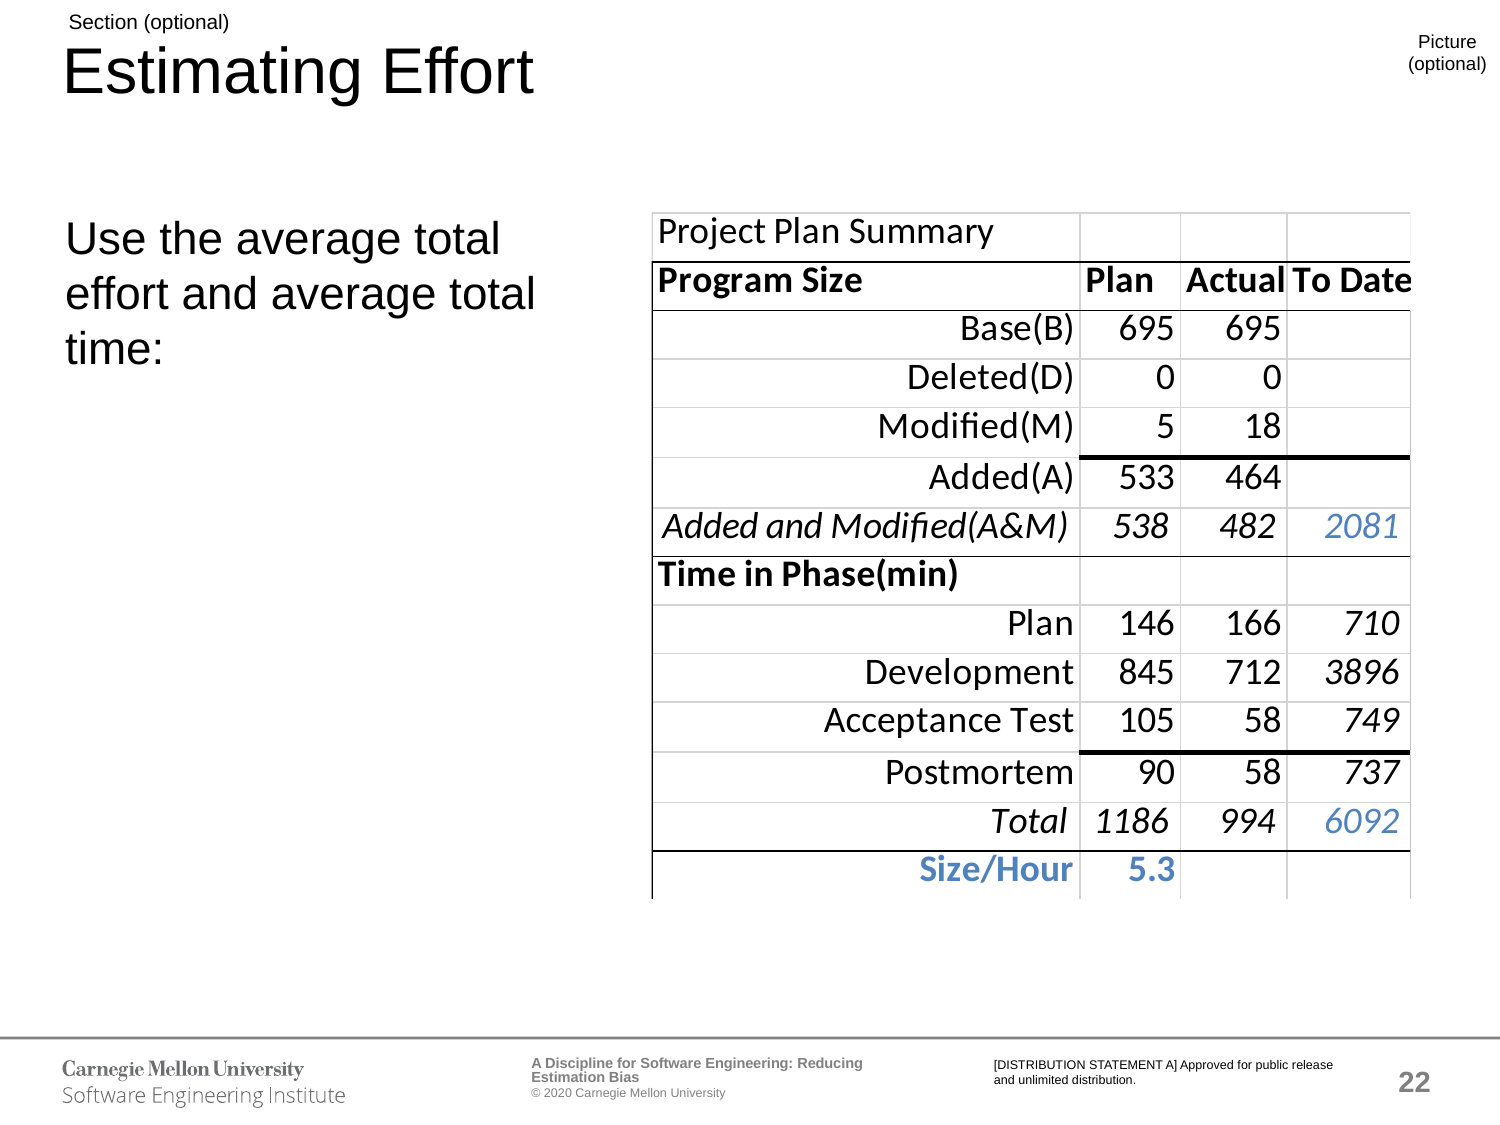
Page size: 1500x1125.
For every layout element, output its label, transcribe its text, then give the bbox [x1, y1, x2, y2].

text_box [651, 212, 1412, 901]
title Estimating Effort [62, 37, 1338, 182]
